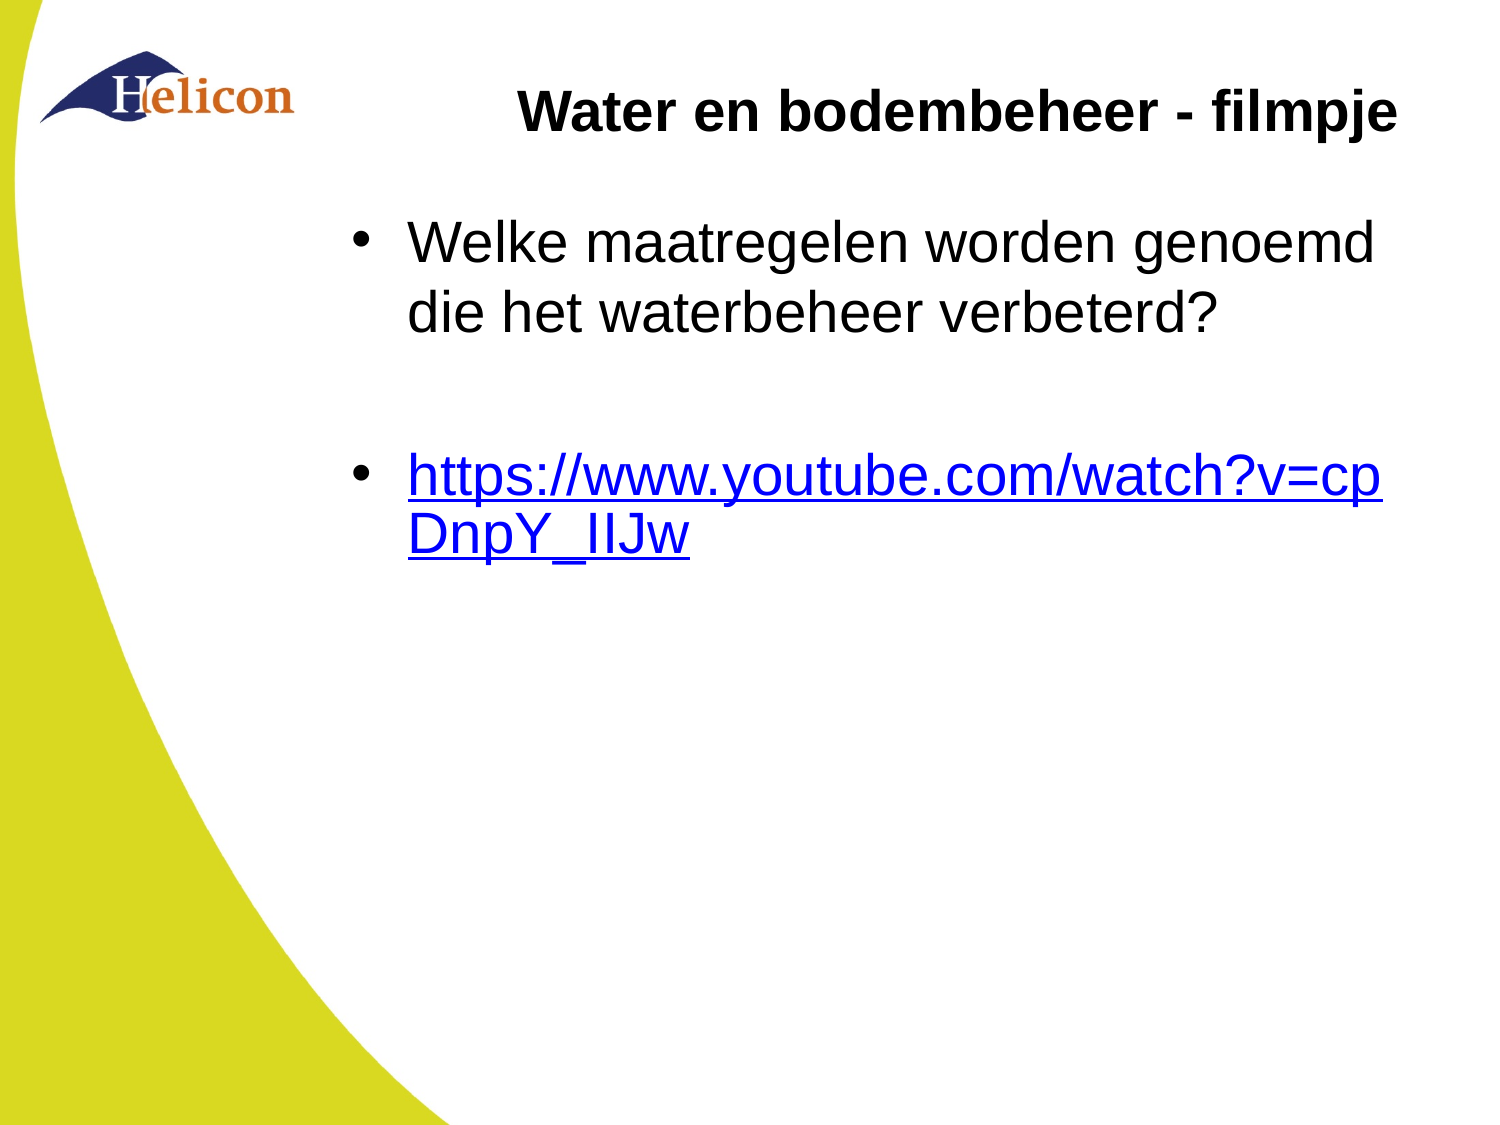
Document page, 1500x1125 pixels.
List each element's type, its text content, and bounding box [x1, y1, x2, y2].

title Water en bodembeheer - filmpje [324, 54, 1415, 161]
picture [0, 0, 1500, 1125]
list Welke maatregelen worden genoemd die het waterbeheer verbeterd? https://www.youtube.com/watch?v=cpDnpY_IIJw [336, 196, 1425, 1005]
